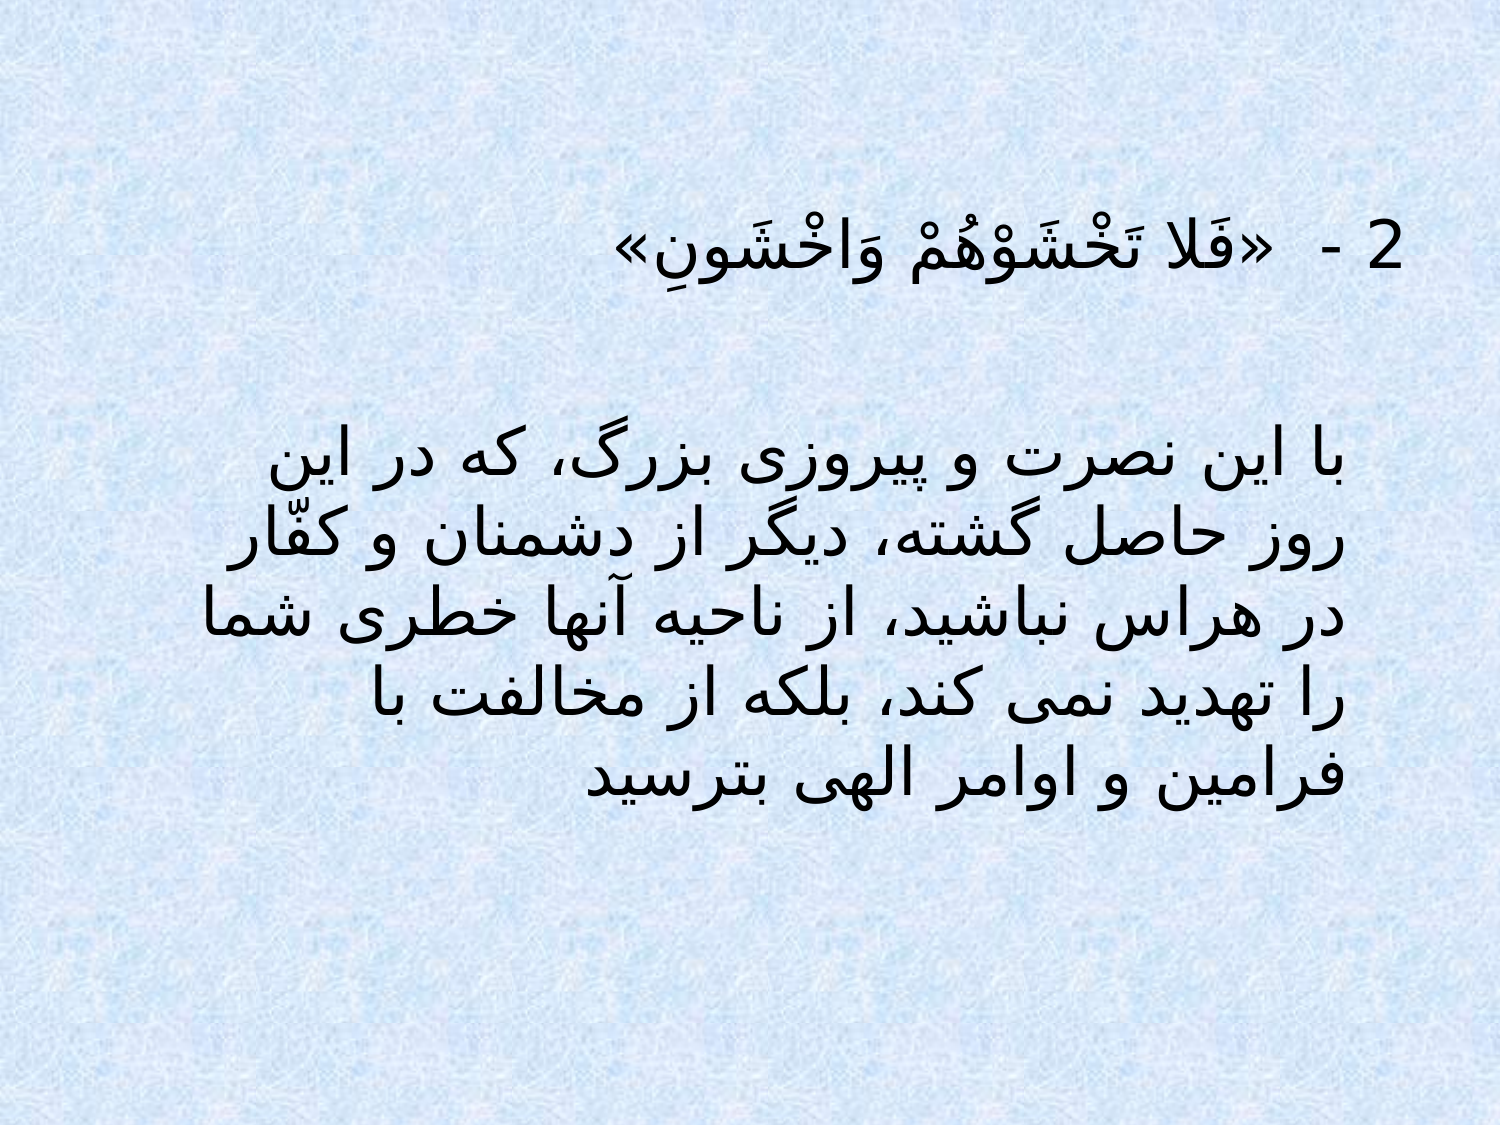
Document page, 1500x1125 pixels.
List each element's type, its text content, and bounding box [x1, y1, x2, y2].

picture [0, 0, 1500, 1125]
text_box 2 - «فَلا تَخْشَوْهُمْ وَاخْشَونِ» [575, 194, 1423, 290]
text_box با اين نصرت و پيروزى بزرگ، كه در اين روز حاصل گشته، ديگر از دشمنان و كفّار در هراس نباشيد، از ناحيه آنها خطرى شما را تهديد نمى كند، بلكه از مخالفت با فرامين و اوامر الهى بترسيد [147, 401, 1365, 816]
